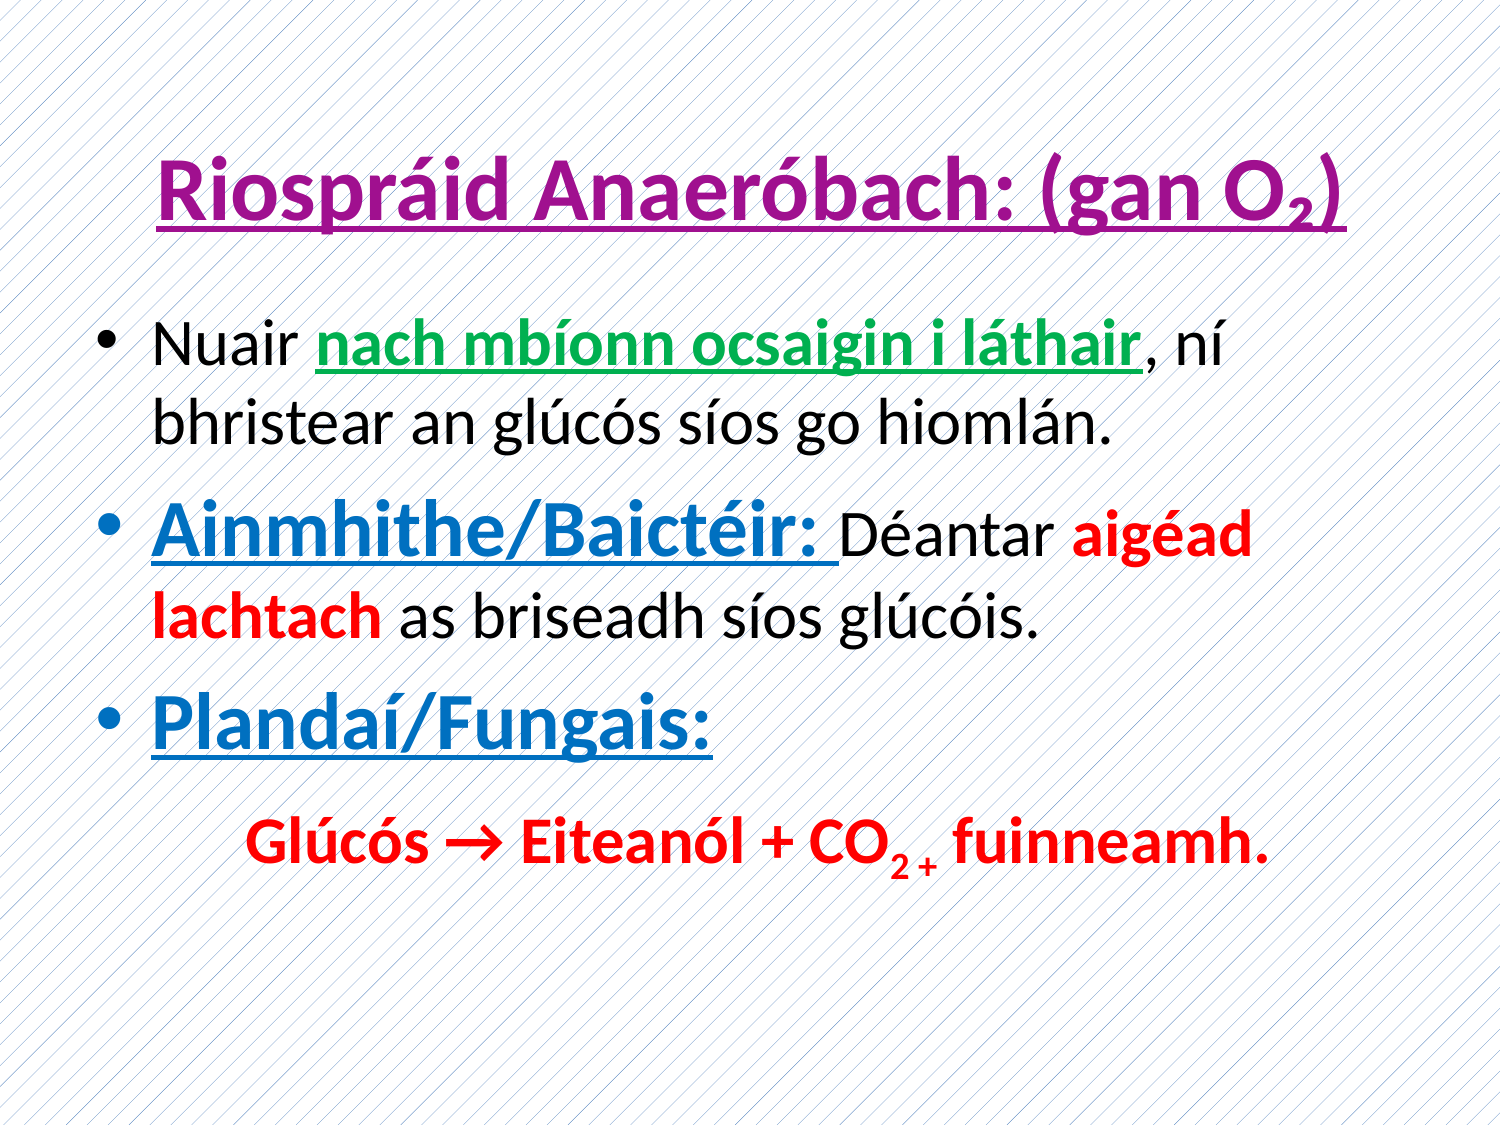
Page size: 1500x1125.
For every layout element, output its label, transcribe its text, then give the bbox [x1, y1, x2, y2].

list Nuair nach mbíonn ocsaigin i láthair, ní bhristear an glúcós síos go hiomlán. Ainmhithe/Baictéir: Déantar aigéad lachtach as briseadh síos glúcóis. Plandaí/Fungais: Glúcós → Eiteanól + CO2 + fuinneamh. [80, 290, 1353, 1029]
title Riospráid Anaeróbach: (gan O₂) [76, 90, 1427, 278]
